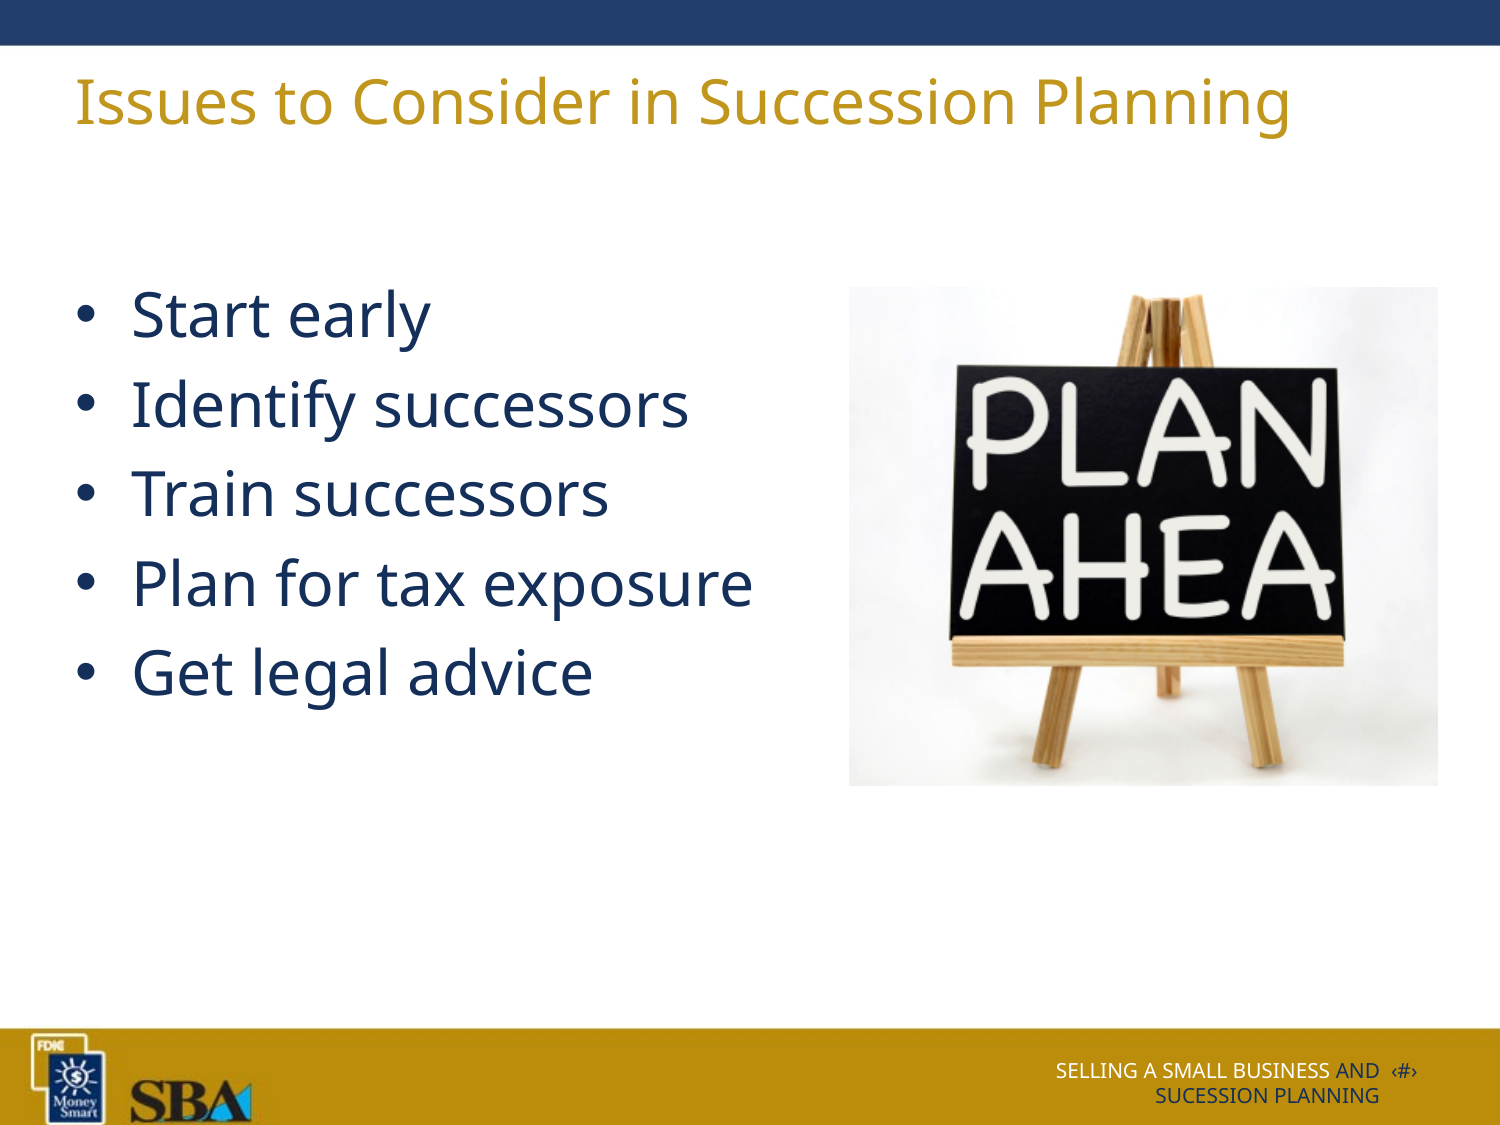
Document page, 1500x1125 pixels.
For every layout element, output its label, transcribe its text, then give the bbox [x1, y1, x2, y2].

list Start early Identify successors Train successors Plan for tax exposure Get legal advice [74, 274, 1426, 976]
picture [0, 0, 1500, 1125]
title Issues to Consider in Succession Planning [74, 61, 1426, 163]
